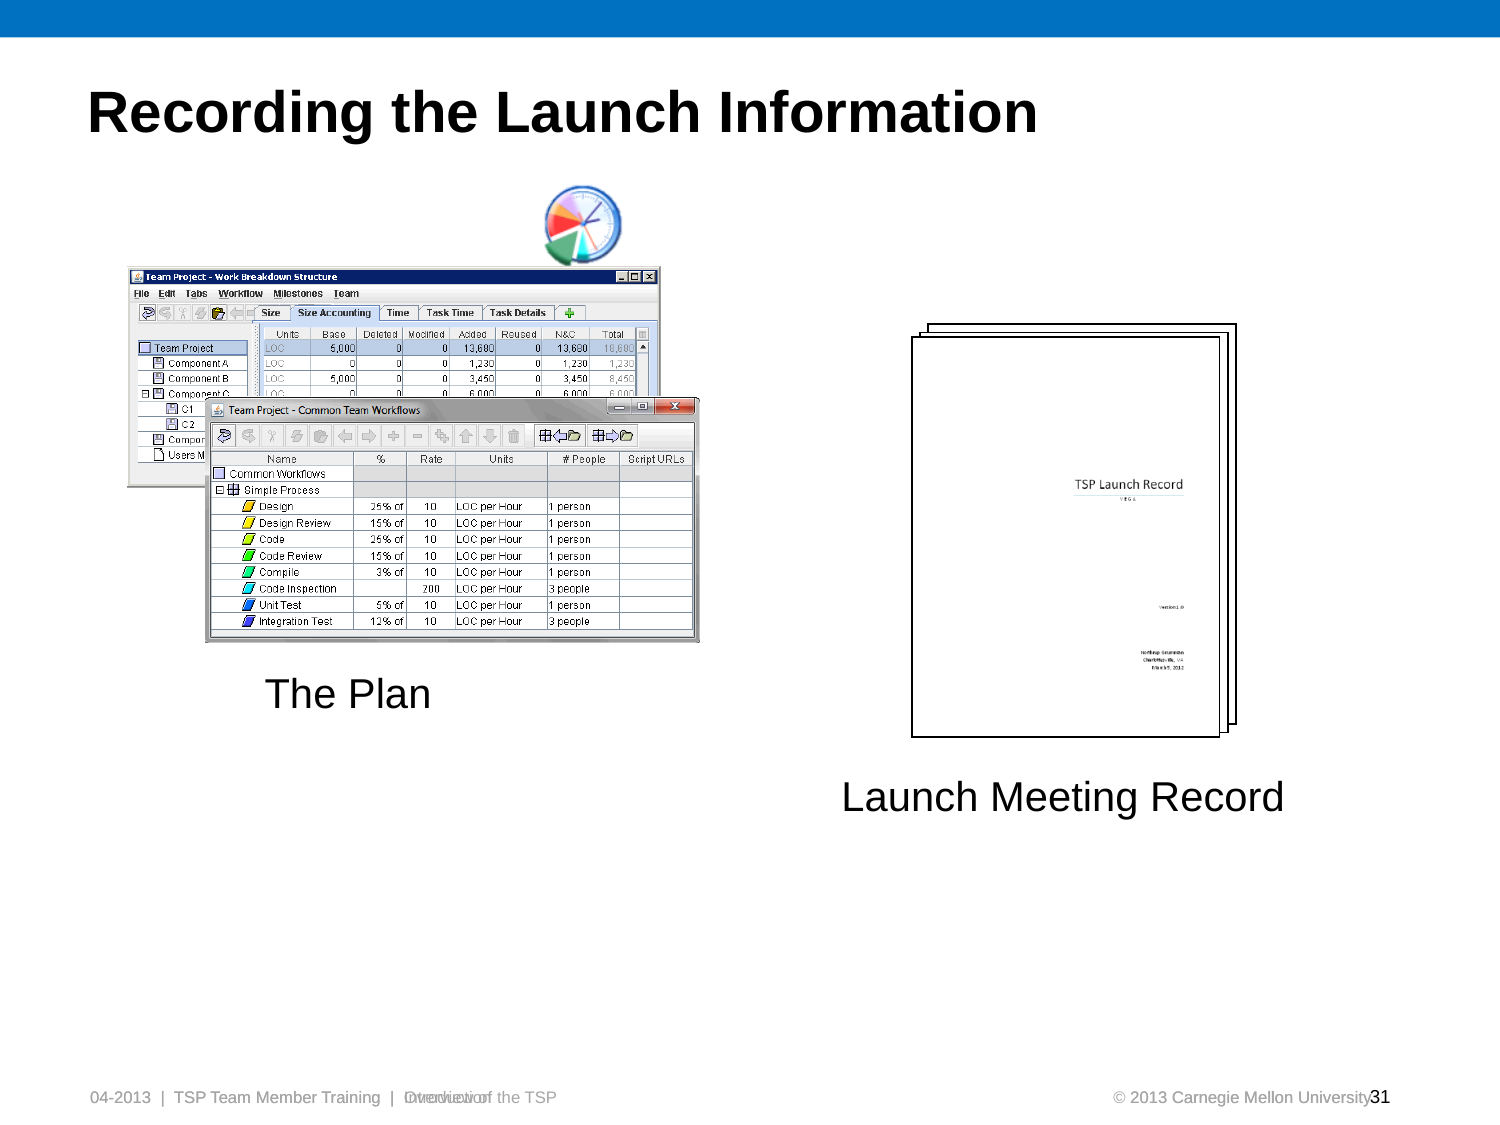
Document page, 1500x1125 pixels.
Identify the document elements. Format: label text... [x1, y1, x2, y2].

title Recording the Launch Information [87, 87, 1439, 226]
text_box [824, 324, 1302, 829]
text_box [126, 159, 701, 726]
